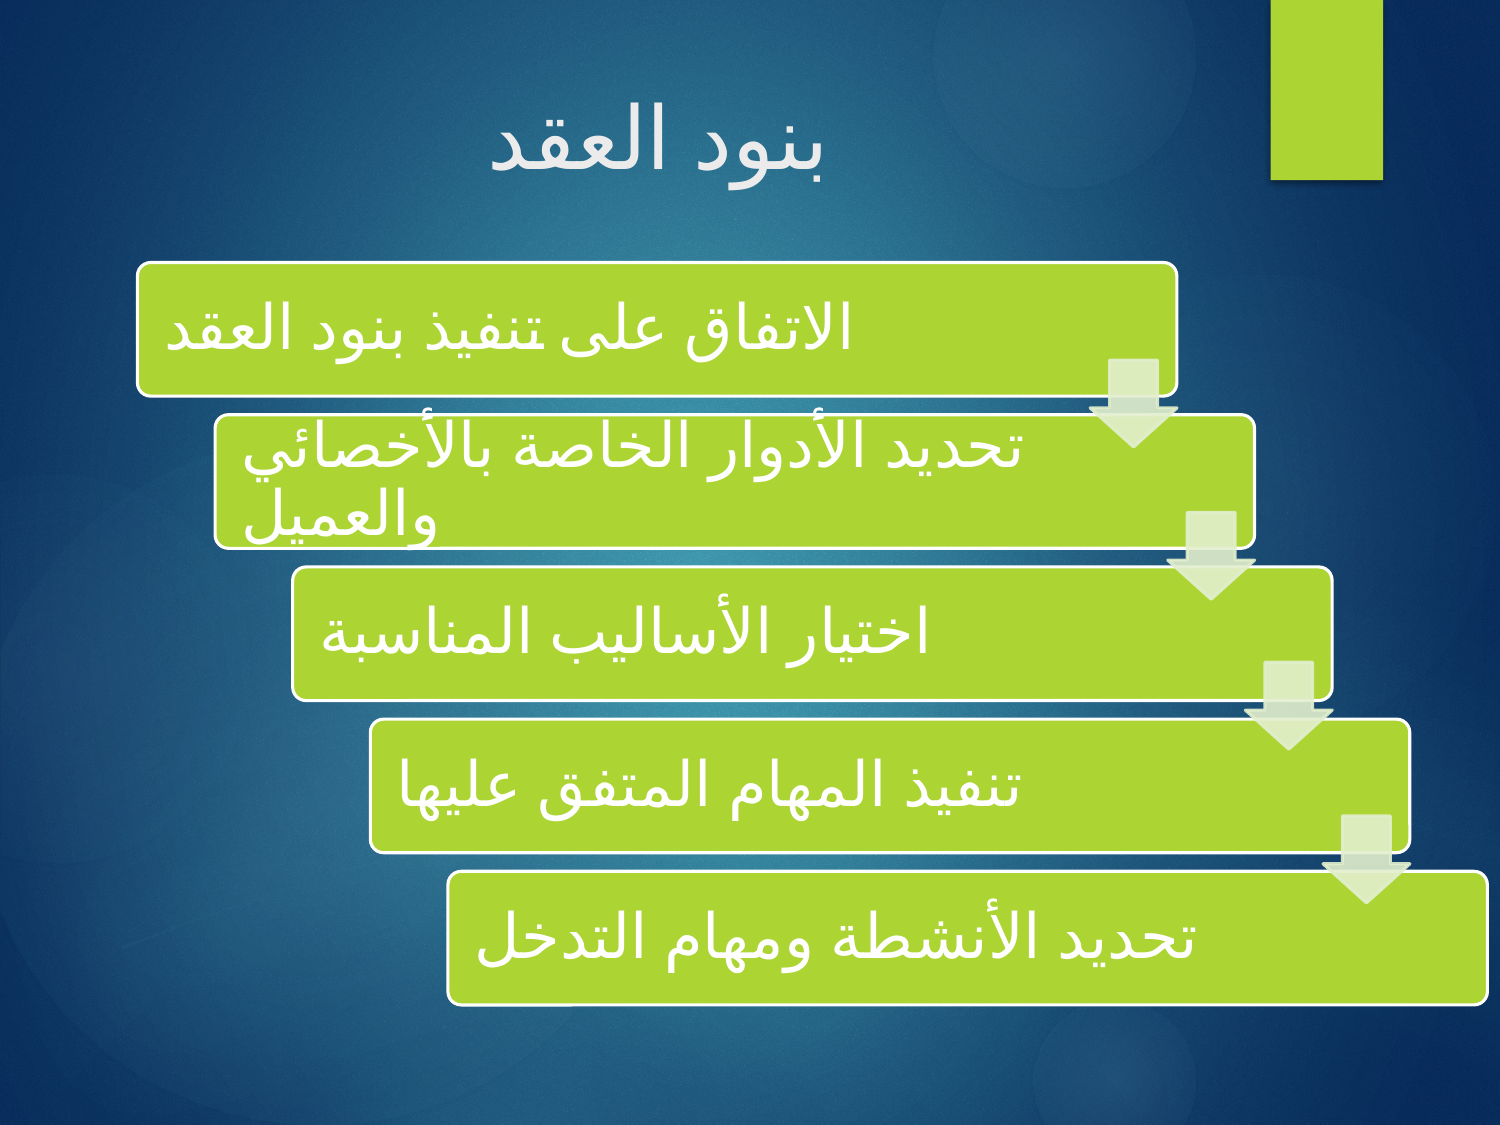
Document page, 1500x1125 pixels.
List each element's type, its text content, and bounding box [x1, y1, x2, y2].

title بنود العقد [79, 74, 1237, 304]
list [137, 262, 1488, 1006]
